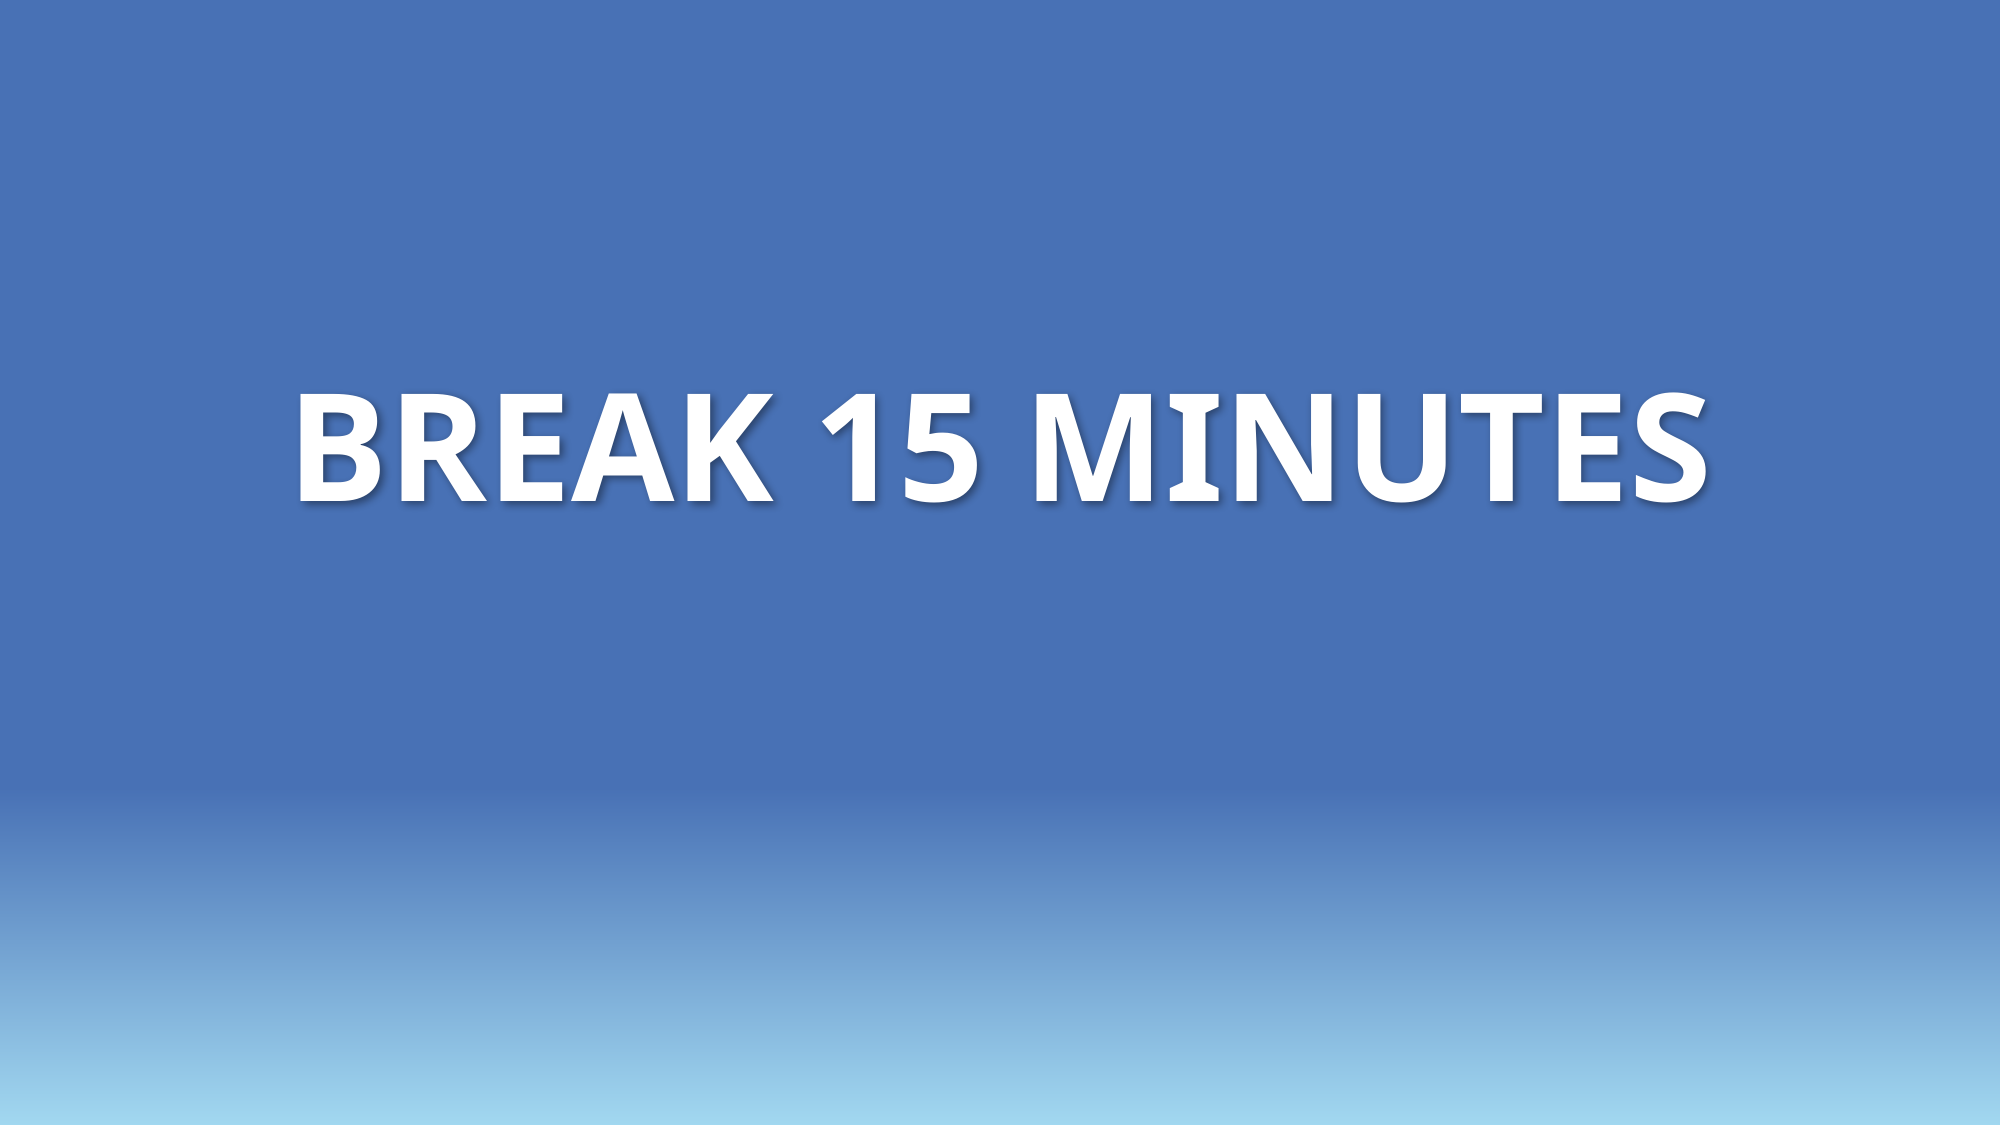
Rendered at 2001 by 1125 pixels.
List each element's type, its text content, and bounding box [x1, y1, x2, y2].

title BREAK 15 MINUTES [249, 282, 1750, 542]
